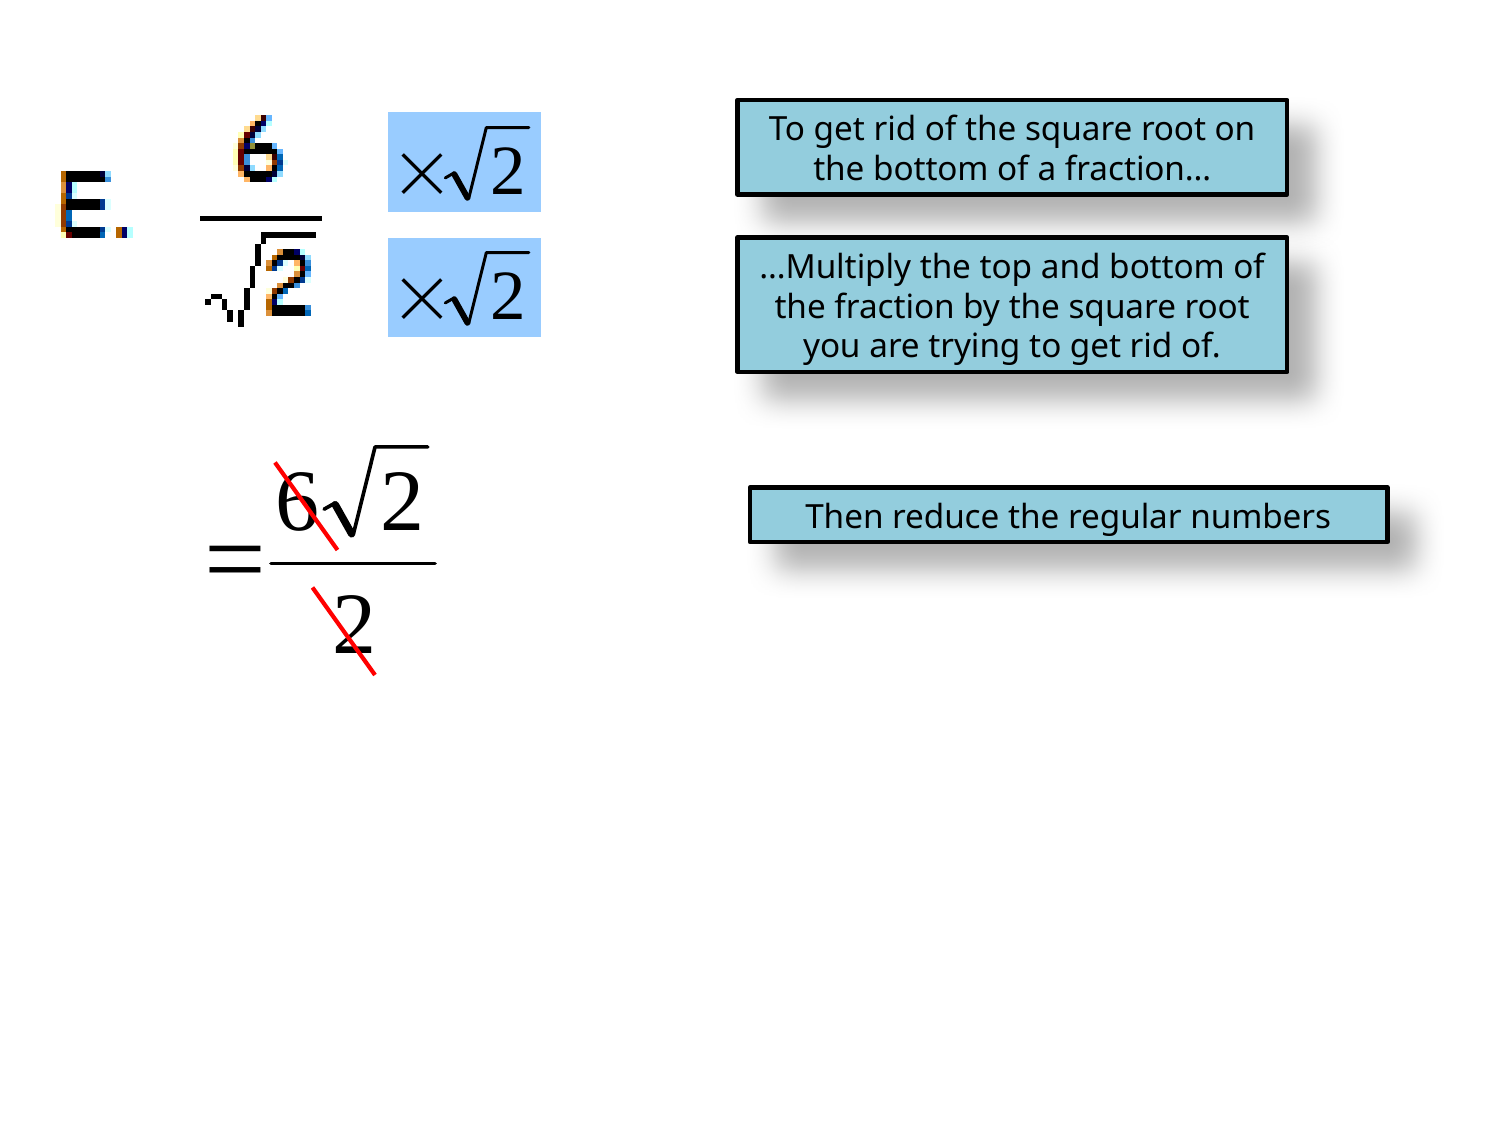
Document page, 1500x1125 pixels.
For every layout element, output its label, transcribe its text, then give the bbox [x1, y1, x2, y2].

picture [49, 99, 351, 351]
text_box To get rid of the square root on the bottom of a fraction… [737, 99, 1288, 195]
text_box …Multiply the top and bottom of the fraction by the square root you are trying to get rid of. [737, 237, 1288, 372]
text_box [187, 424, 452, 673]
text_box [312, 587, 376, 676]
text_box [274, 462, 338, 551]
text_box Then reduce the regular numbers [750, 487, 1388, 543]
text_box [387, 237, 542, 338]
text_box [387, 112, 542, 213]
